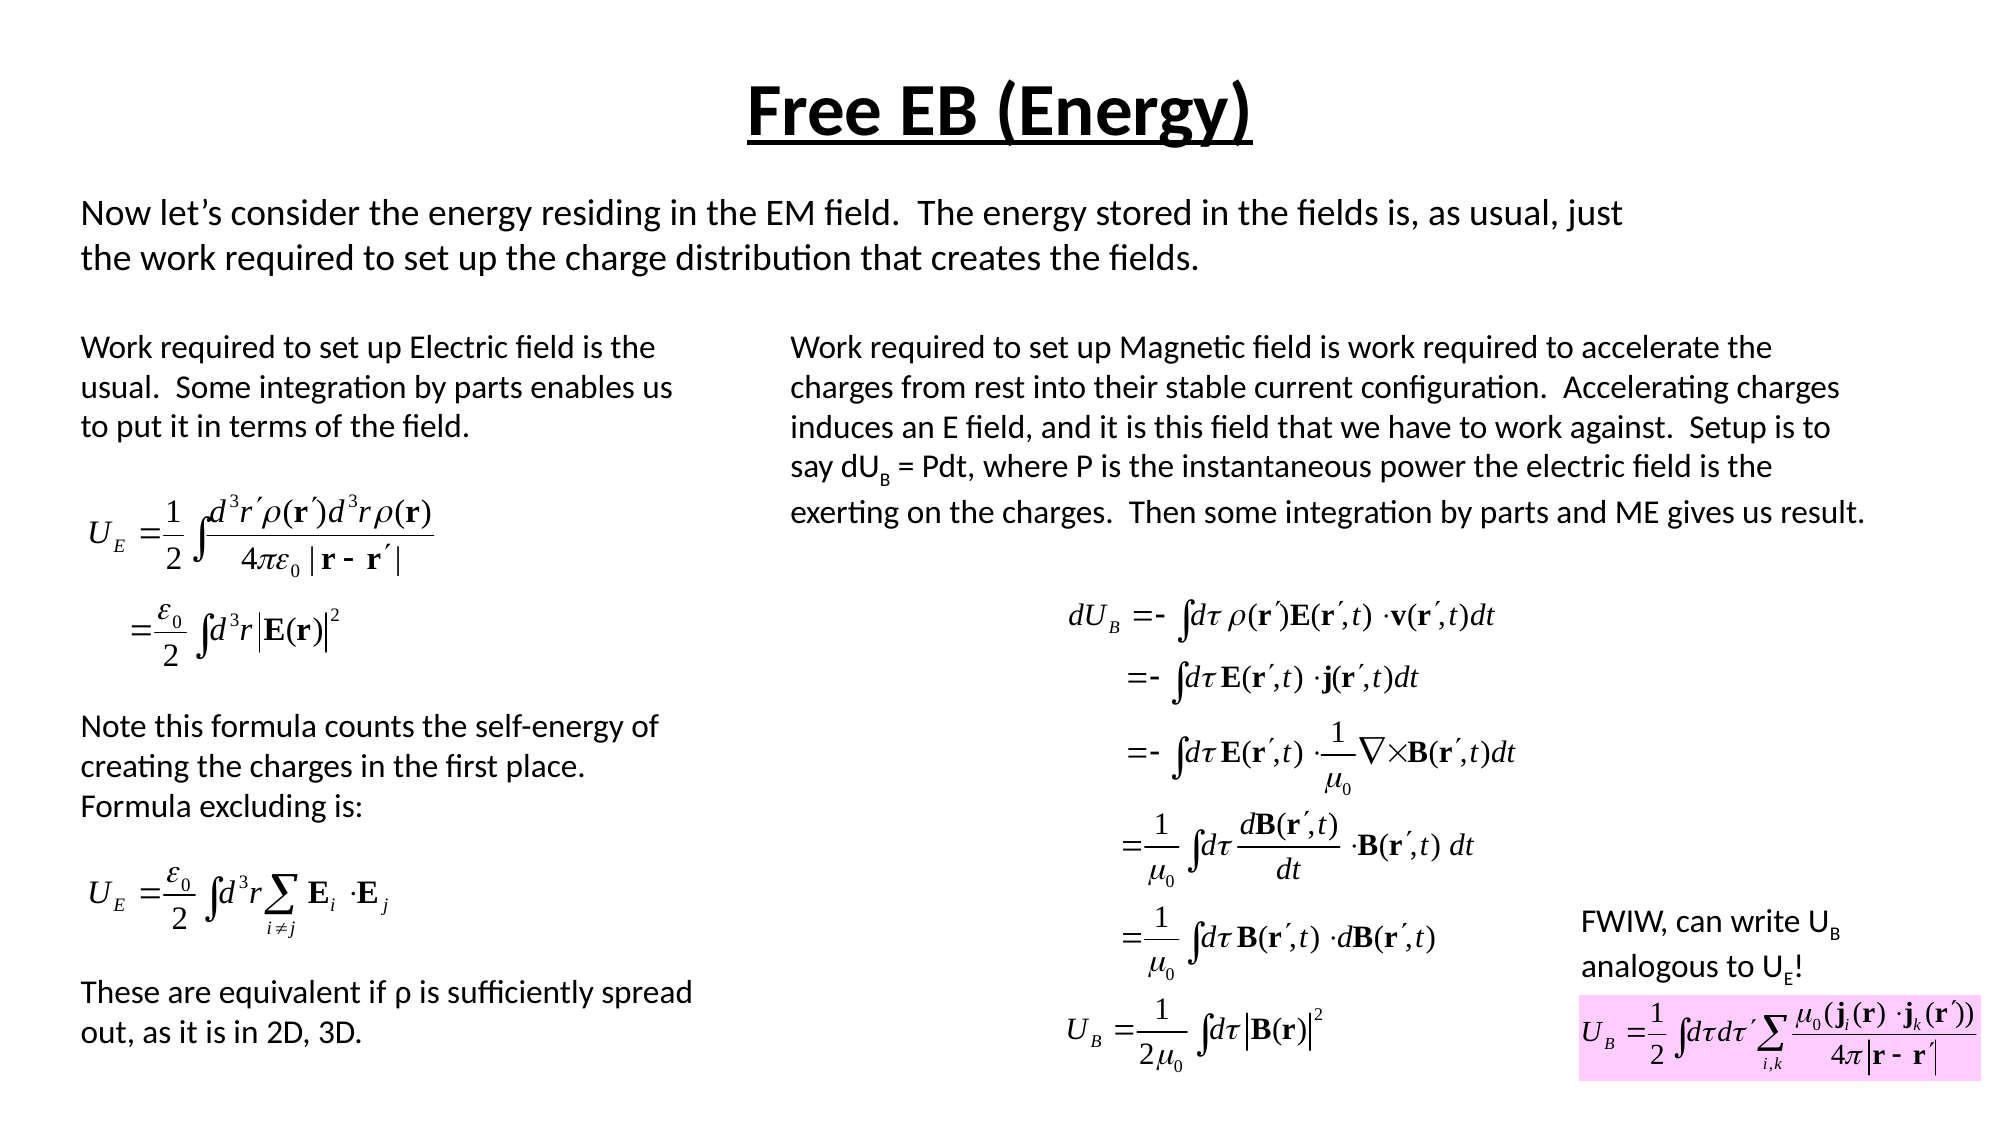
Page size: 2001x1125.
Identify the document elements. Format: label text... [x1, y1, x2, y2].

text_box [1578, 995, 1981, 1081]
text_box These are equivalent if ρ is sufficiently spread out, as it is in 2D, 3D. [65, 962, 717, 1058]
text_box Now let’s consider the energy residing in the EM field. The energy stored in the fields is, as usual, just the work required to set up the charge distribution that creates the fields. [65, 180, 1693, 286]
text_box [85, 851, 398, 945]
title Free EB (Energy) [249, 45, 1750, 160]
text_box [85, 487, 441, 673]
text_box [1063, 586, 1528, 1080]
text_box FWIW, can write UB analogous to UE! [1566, 891, 1907, 997]
text_box Work required to set up Electric field is the usual. Some integration by parts enables us to put it in terms of the field. [65, 317, 694, 452]
text_box Note this formula counts the self-energy of creating the charges in the first place. Formula excluding is: [65, 697, 717, 832]
text_box Work required to set up Magnetic field is work required to accelerate the charges from rest into their stable current configuration. Accelerating charges induces an E field, and it is this field that we have to work against. Setup is to say dUB = Pdt, where P is the instantaneous power the electric field is the exerting on the charges. Then some integration by parts and ME gives us result. [775, 317, 1898, 538]
